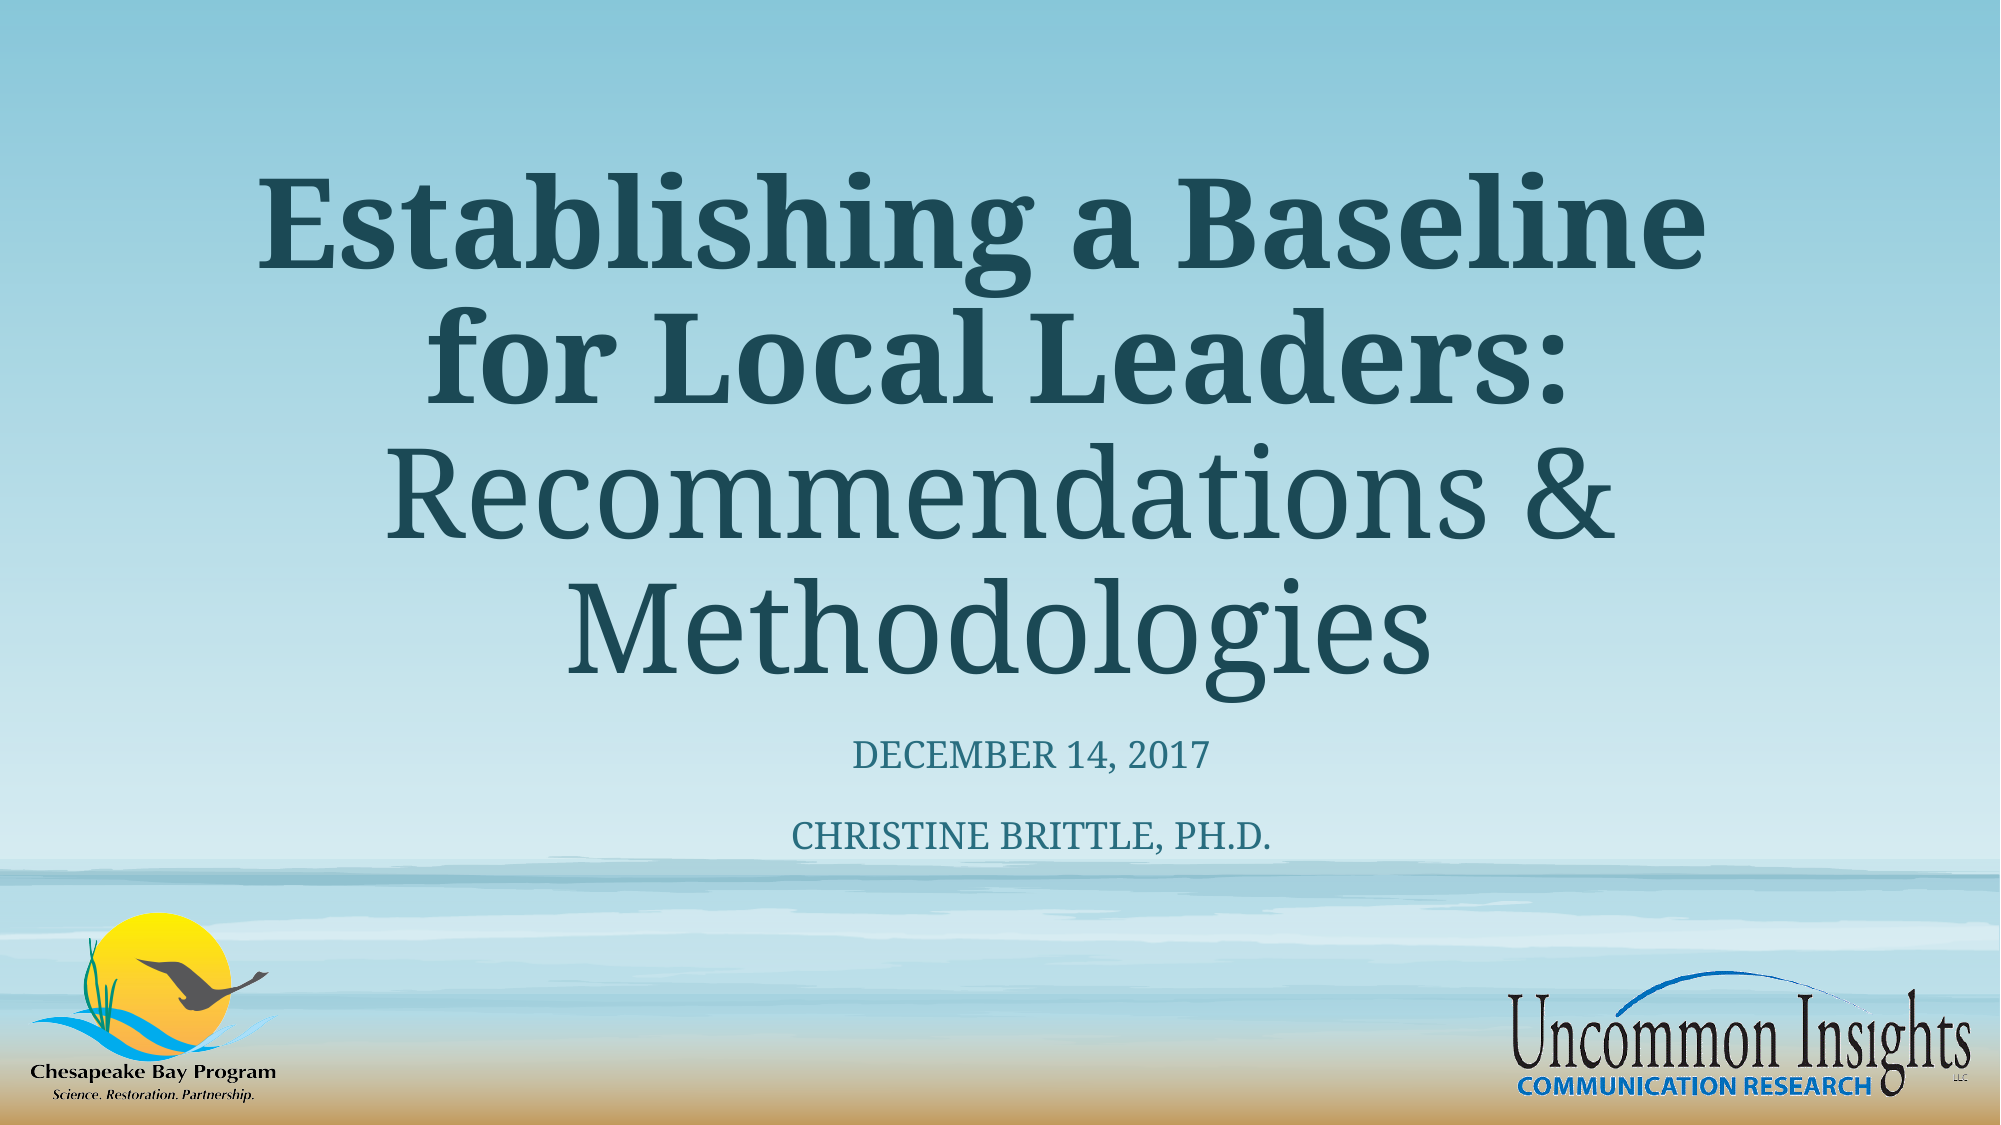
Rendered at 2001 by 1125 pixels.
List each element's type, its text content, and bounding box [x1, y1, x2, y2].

subtitle December 14, 2017 Christine brittle, Ph.d. [244, 728, 1820, 892]
picture [0, 901, 2000, 1104]
title Establishing a Baseline for Local Leaders: Recommendations & Methodologies [0, 110, 2000, 709]
